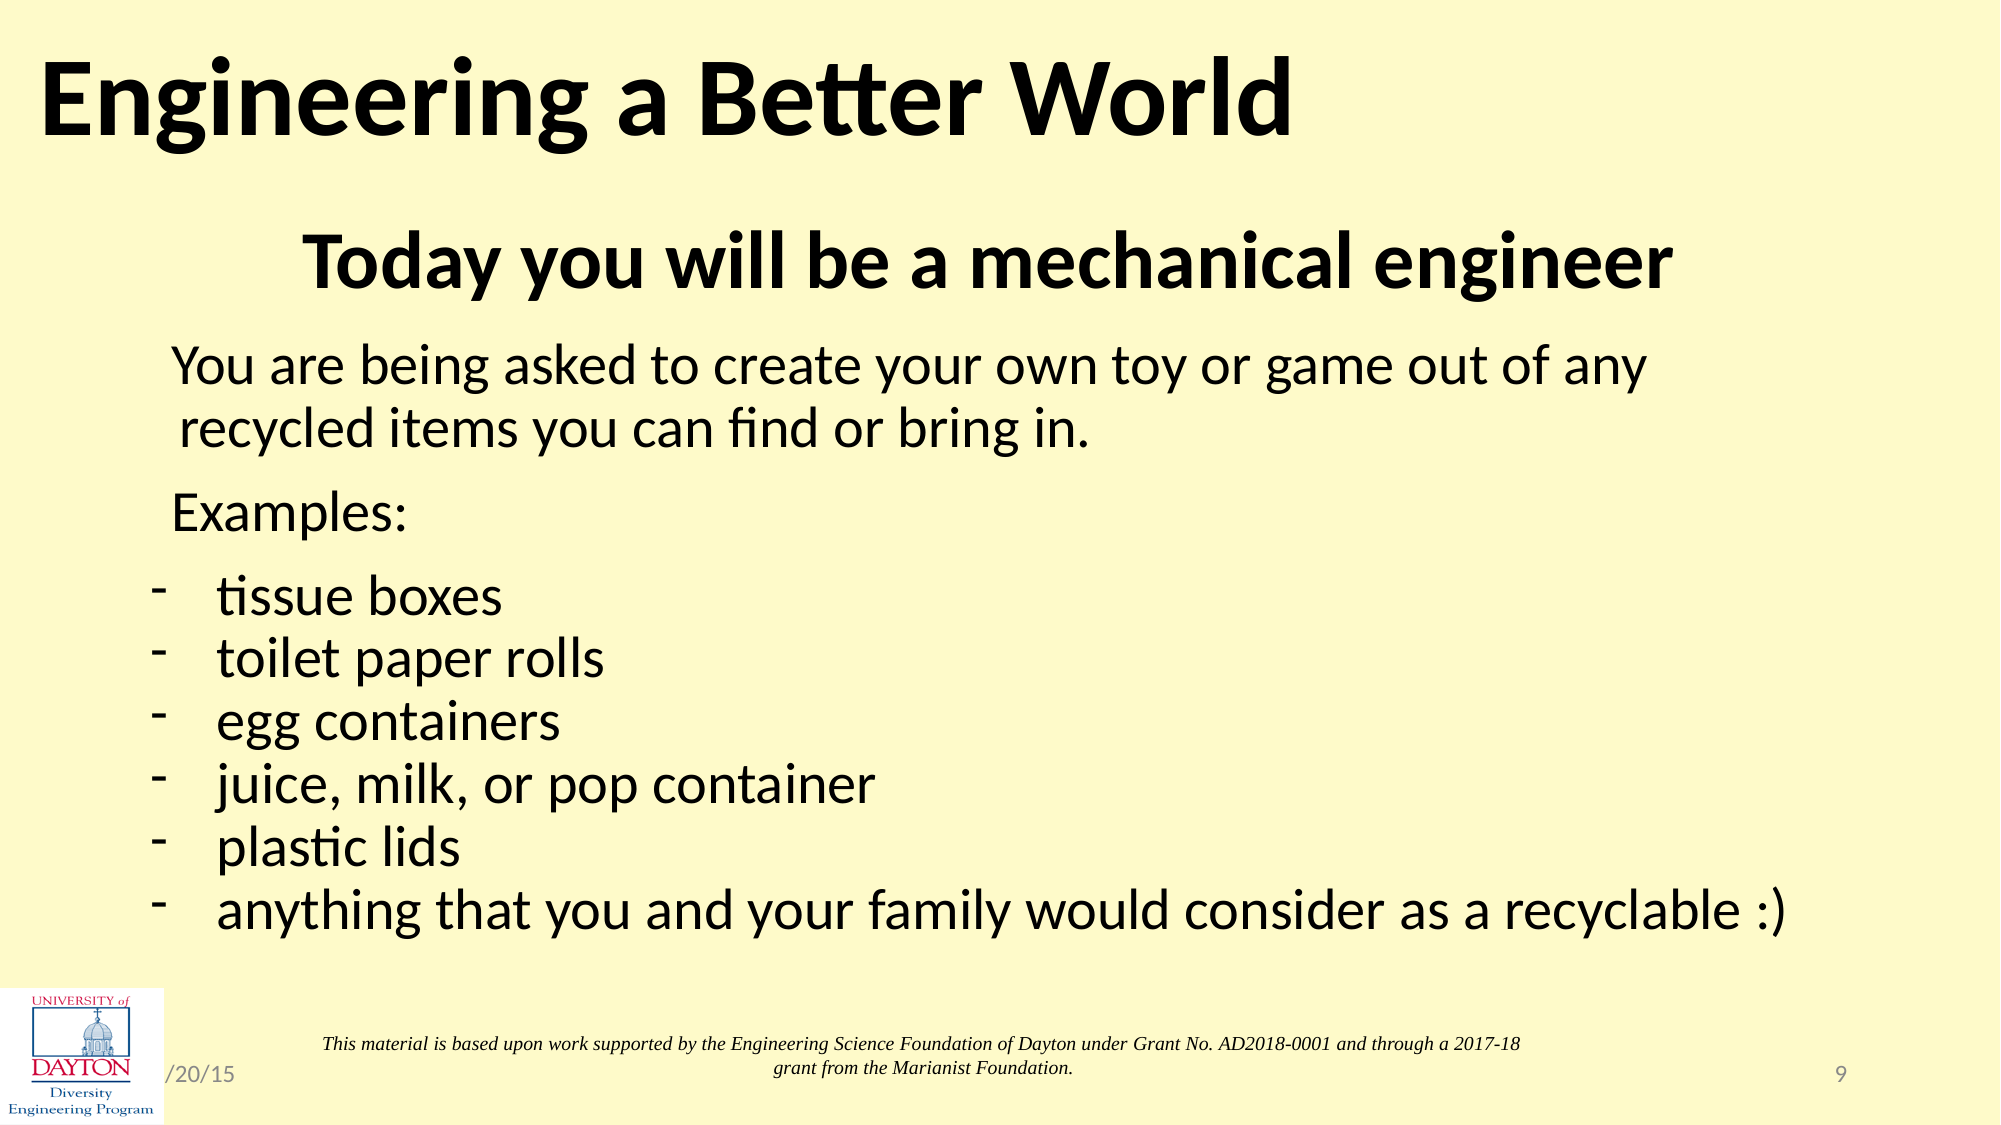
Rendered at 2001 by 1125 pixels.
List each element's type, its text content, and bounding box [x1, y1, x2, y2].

text_box Engineering a Better World [24, 17, 1750, 182]
picture [0, 988, 165, 1125]
list You are being asked to create your own toy or game out of any recycled items you can find or bring in. Examples: tissue boxes toilet paper rolls egg containers juice, milk, or pop container plastic lids anything that you and your family would consider as a recyclable :) [126, 326, 1852, 1043]
title Today you will be a mechanical engineer [21, 180, 1958, 345]
